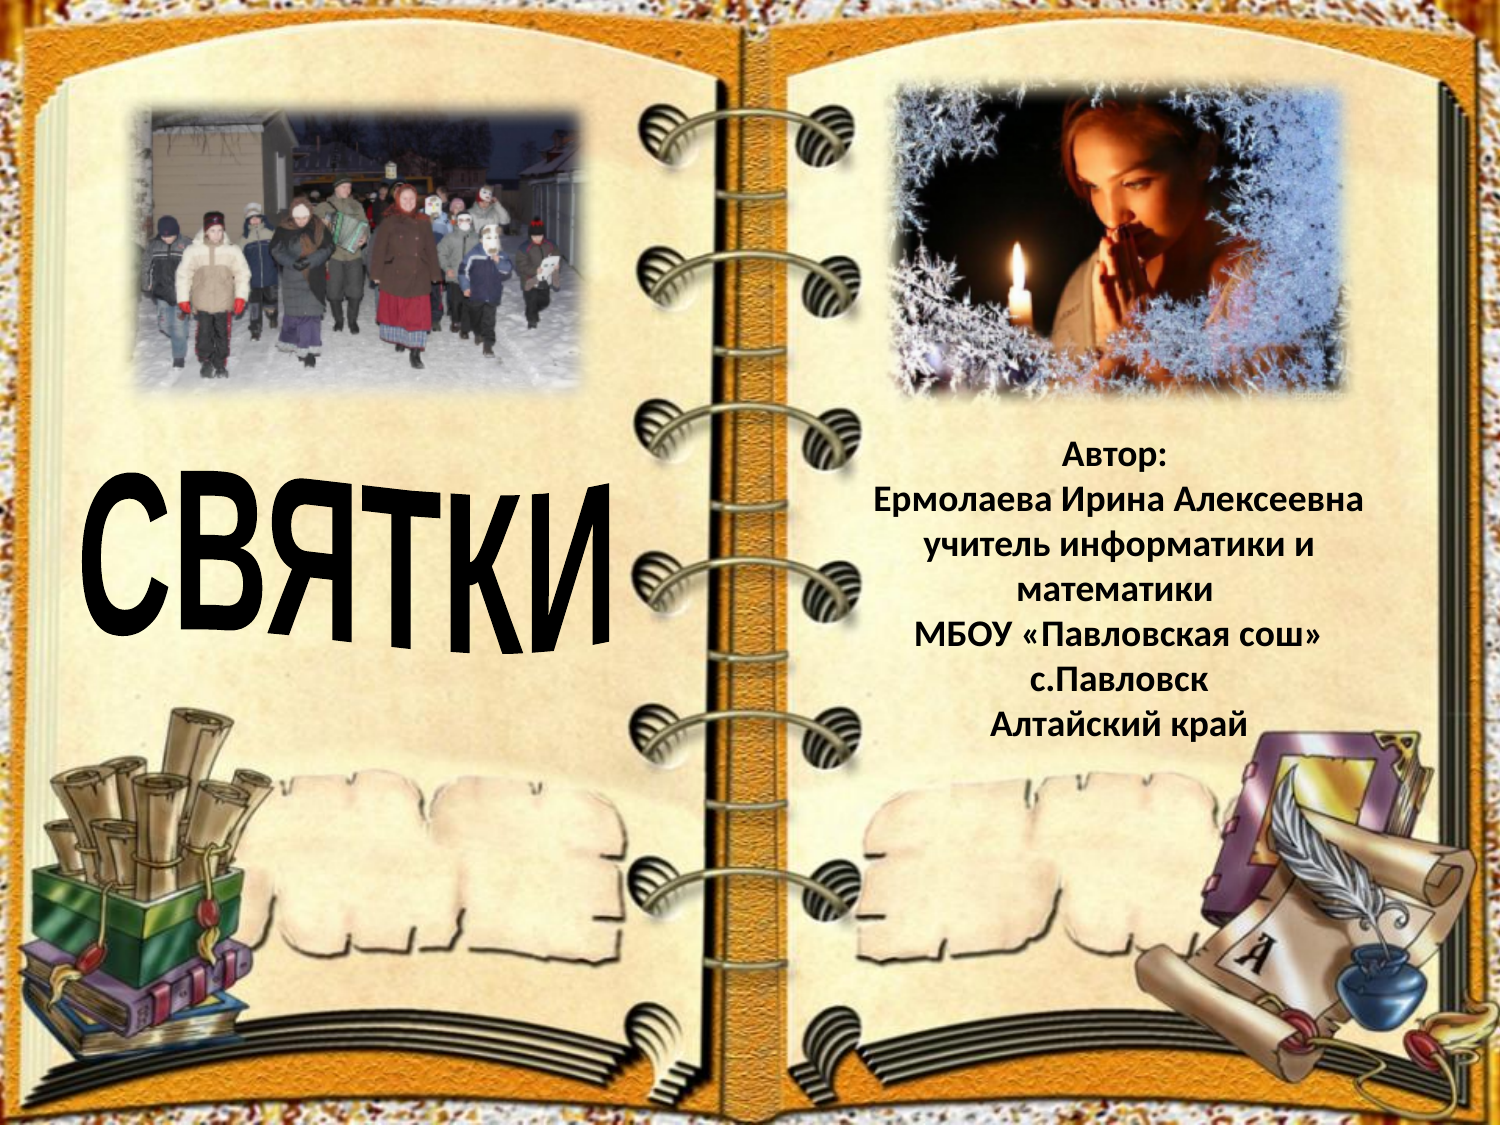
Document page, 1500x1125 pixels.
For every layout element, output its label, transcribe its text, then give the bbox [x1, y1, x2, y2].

subtitle Автор: Ермолаева Ирина Алексеевна учитель информатики и математики МБОУ «Павловская сош» с.Павловск Алтайский край [855, 421, 1384, 762]
picture [0, 0, 1500, 1125]
